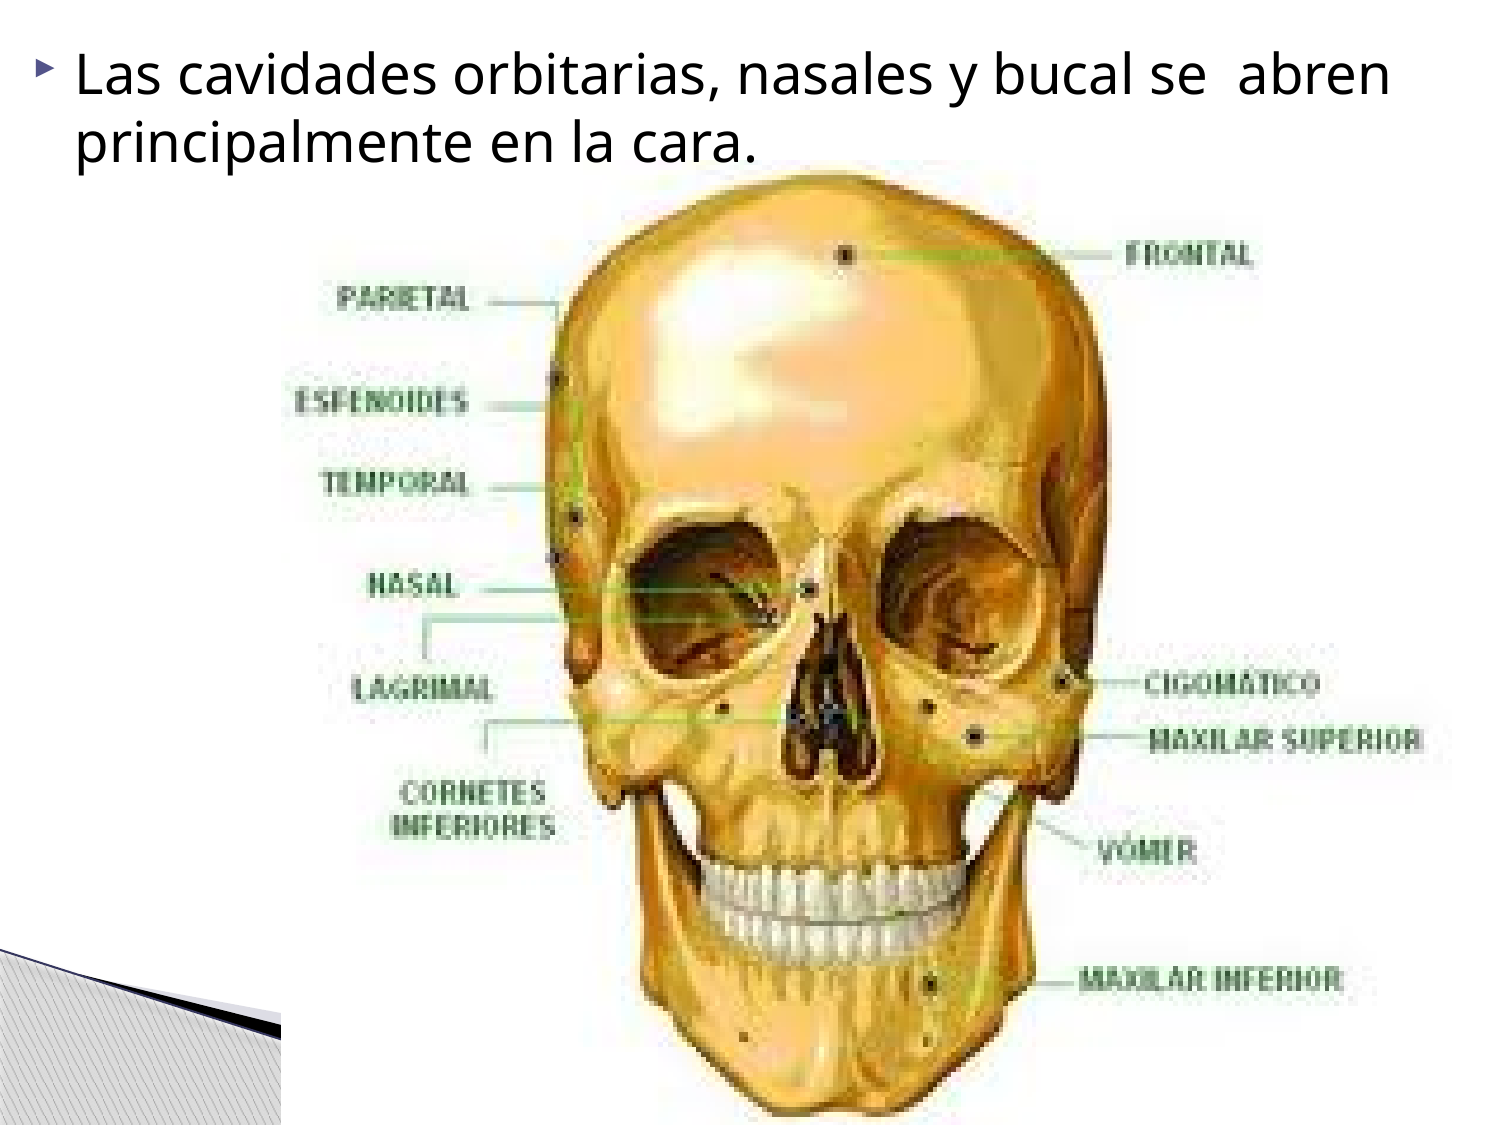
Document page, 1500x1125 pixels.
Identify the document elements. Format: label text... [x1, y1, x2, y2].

picture [280, 160, 1500, 1125]
list Las cavidades orbitarias, nasales y bucal se abren principalmente en la cara. [0, 30, 1425, 986]
